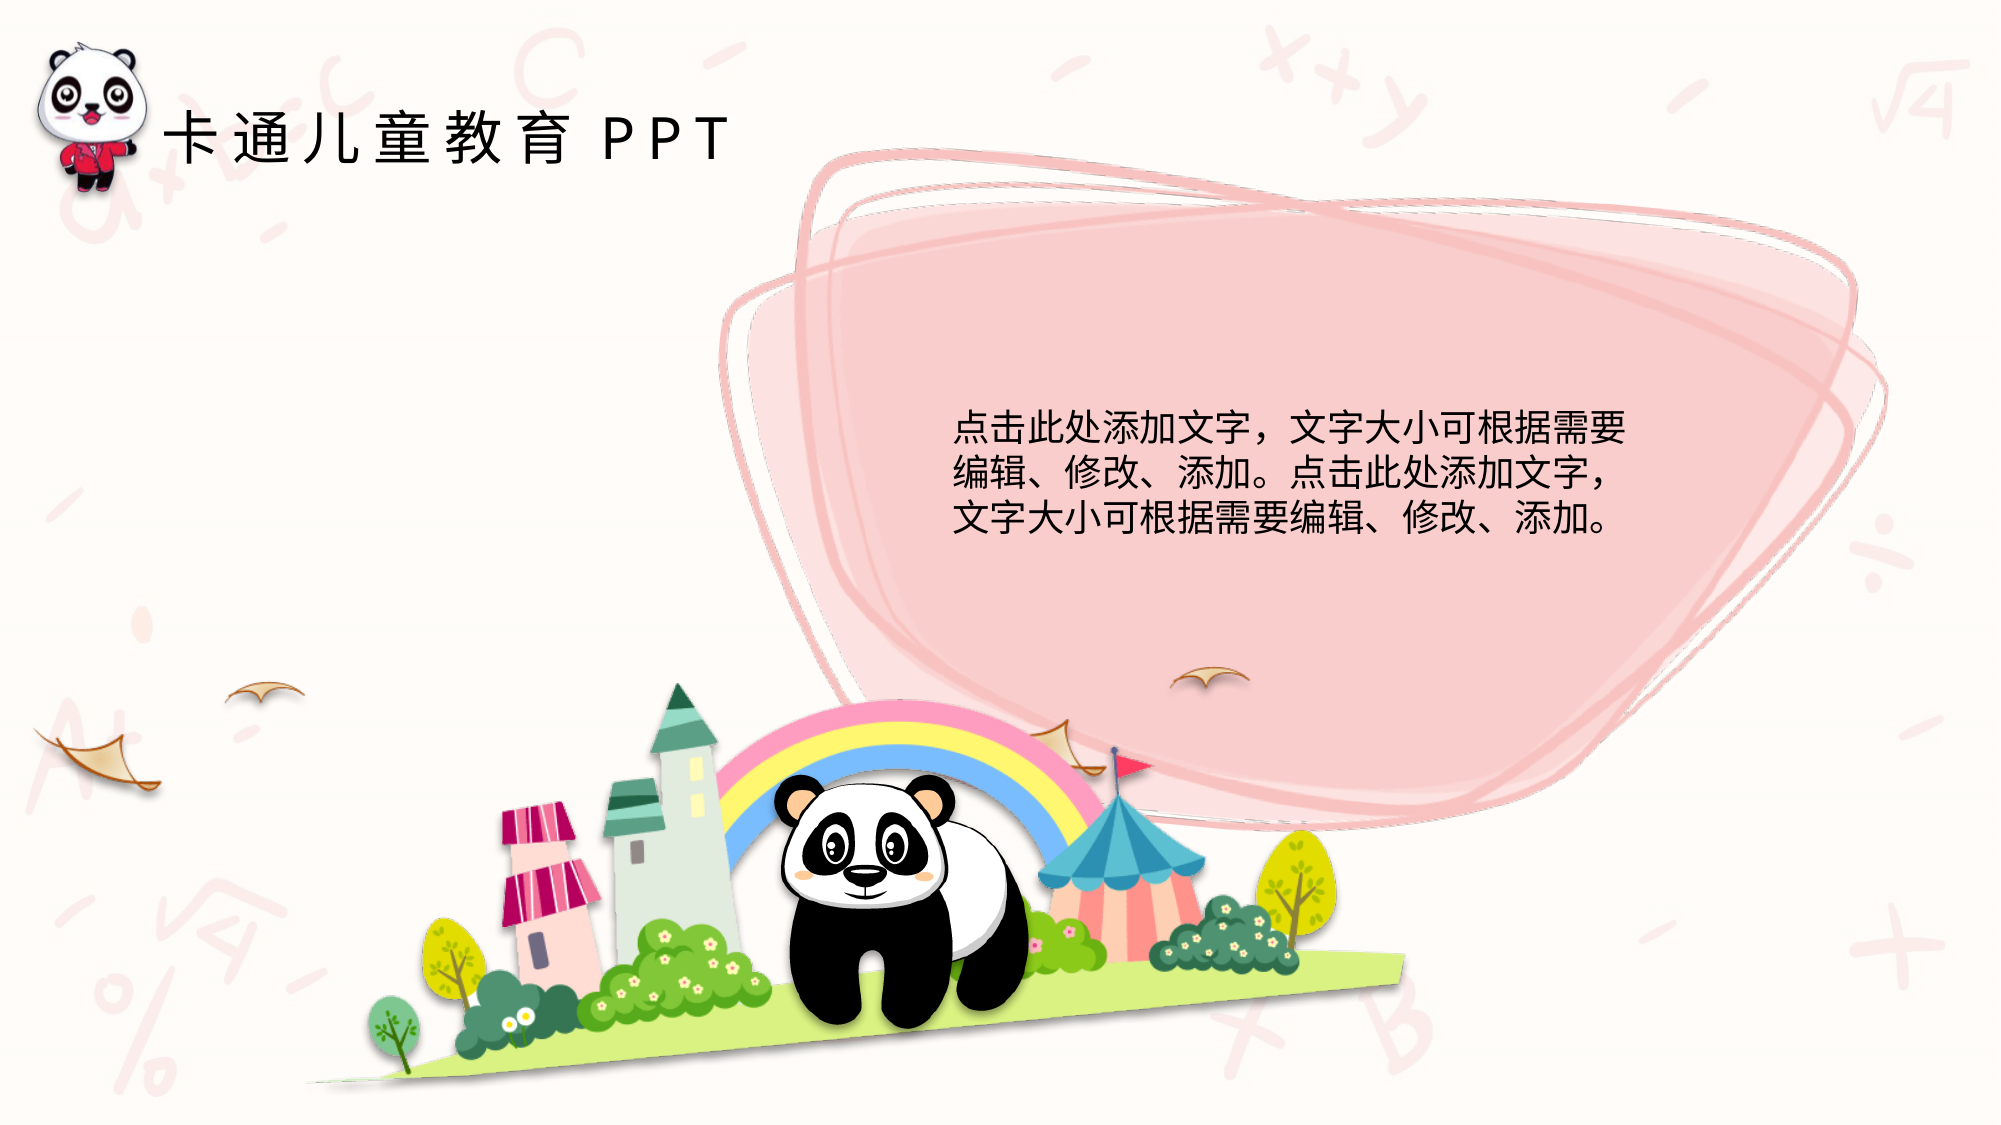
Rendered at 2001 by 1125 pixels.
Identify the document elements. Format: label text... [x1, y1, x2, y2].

picture [0, 128, 1902, 1125]
text_box 卡通儿童教育PPT [153, 94, 759, 179]
picture [33, 31, 153, 196]
